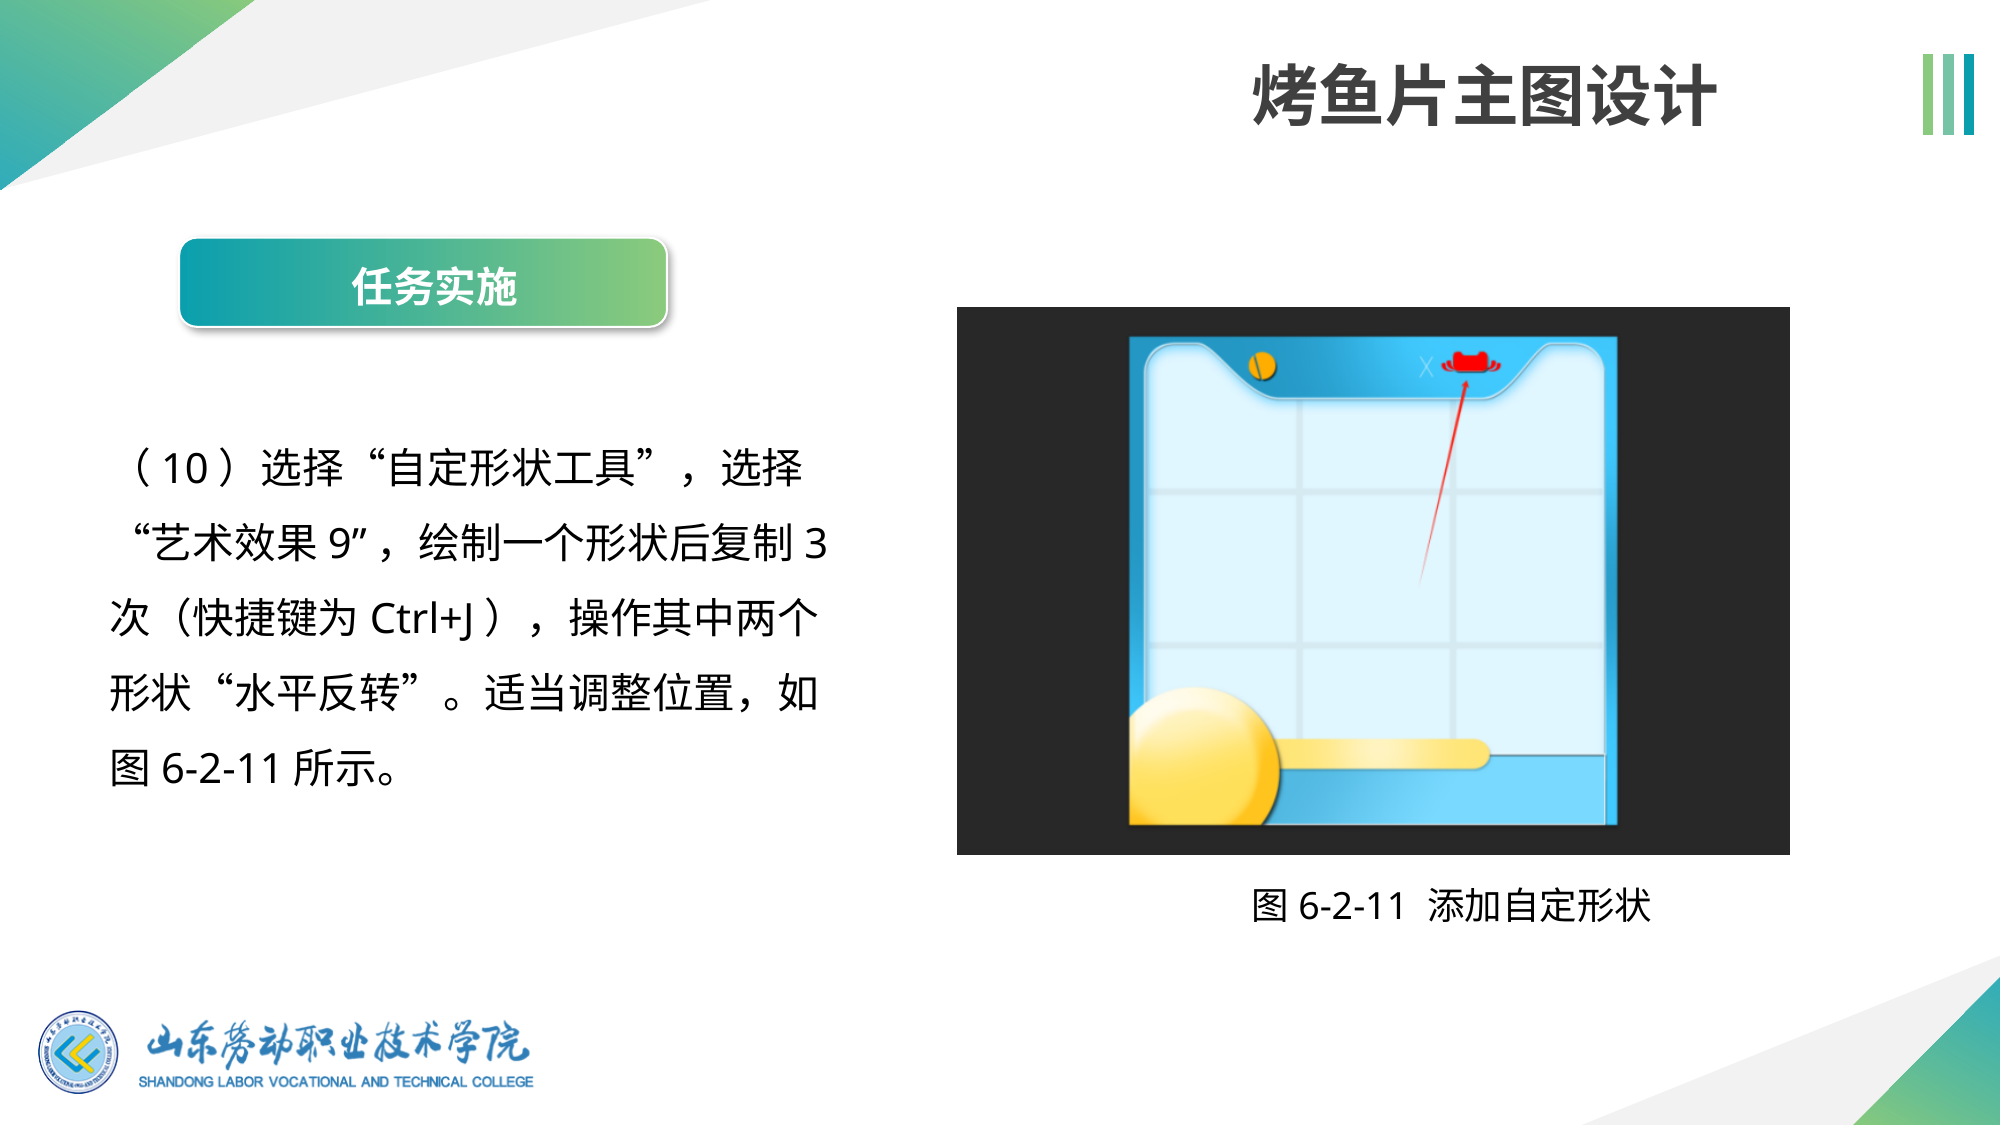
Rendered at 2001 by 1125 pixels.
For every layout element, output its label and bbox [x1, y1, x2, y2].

picture [957, 307, 1790, 855]
text_box [179, 237, 677, 327]
text_box [0, 0, 2000, 1125]
text_box [1928, 54, 1969, 136]
picture [38, 1010, 550, 1094]
